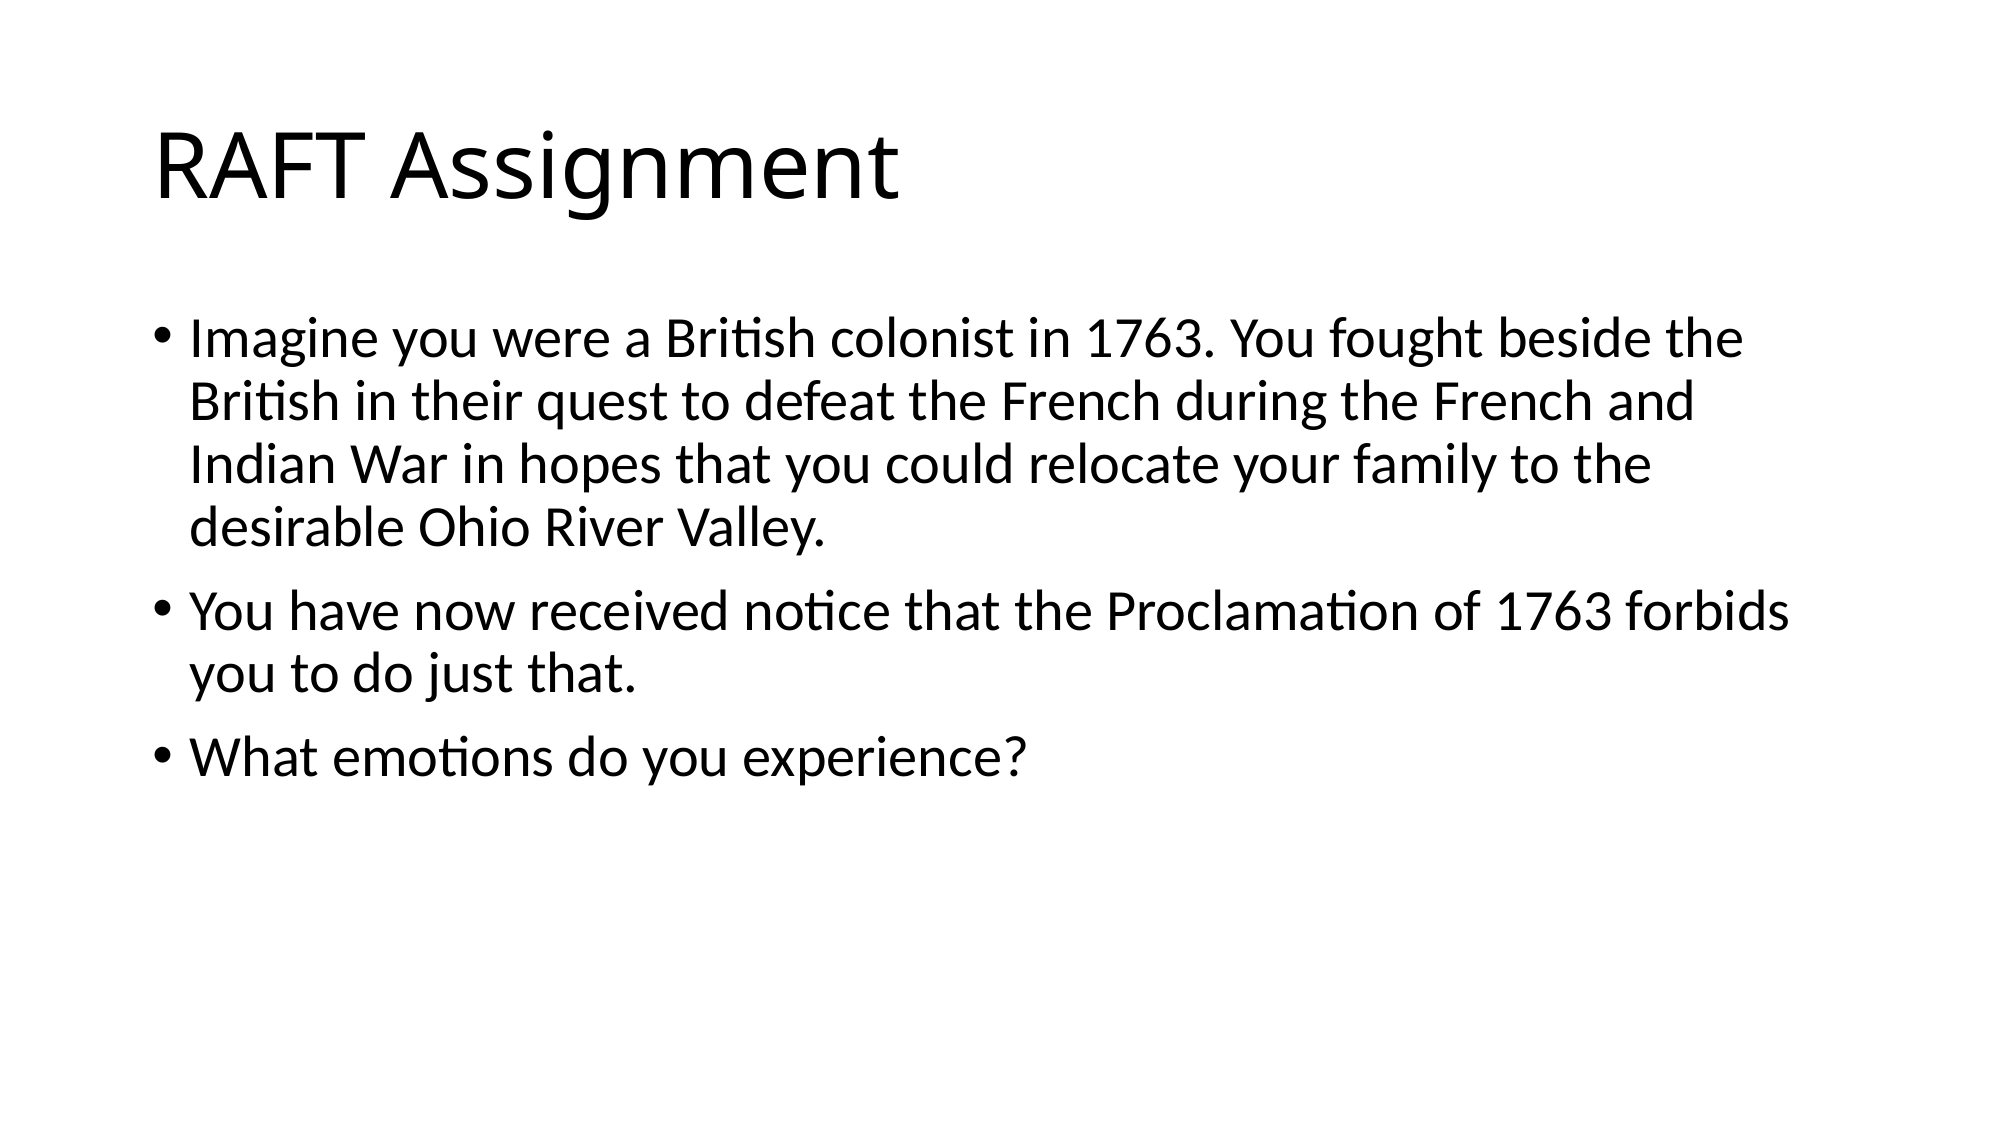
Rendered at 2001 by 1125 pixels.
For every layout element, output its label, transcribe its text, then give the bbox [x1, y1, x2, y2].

title RAFT Assignment [137, 59, 1863, 278]
list Imagine you were a British colonist in 1763. You fought beside the British in their quest to defeat the French during the French and Indian War in hopes that you could relocate your family to the desirable Ohio River Valley. You have now received notice that the Proclamation of 1763 forbids you to do just that. What emotions do you experience? [137, 299, 1863, 1014]
